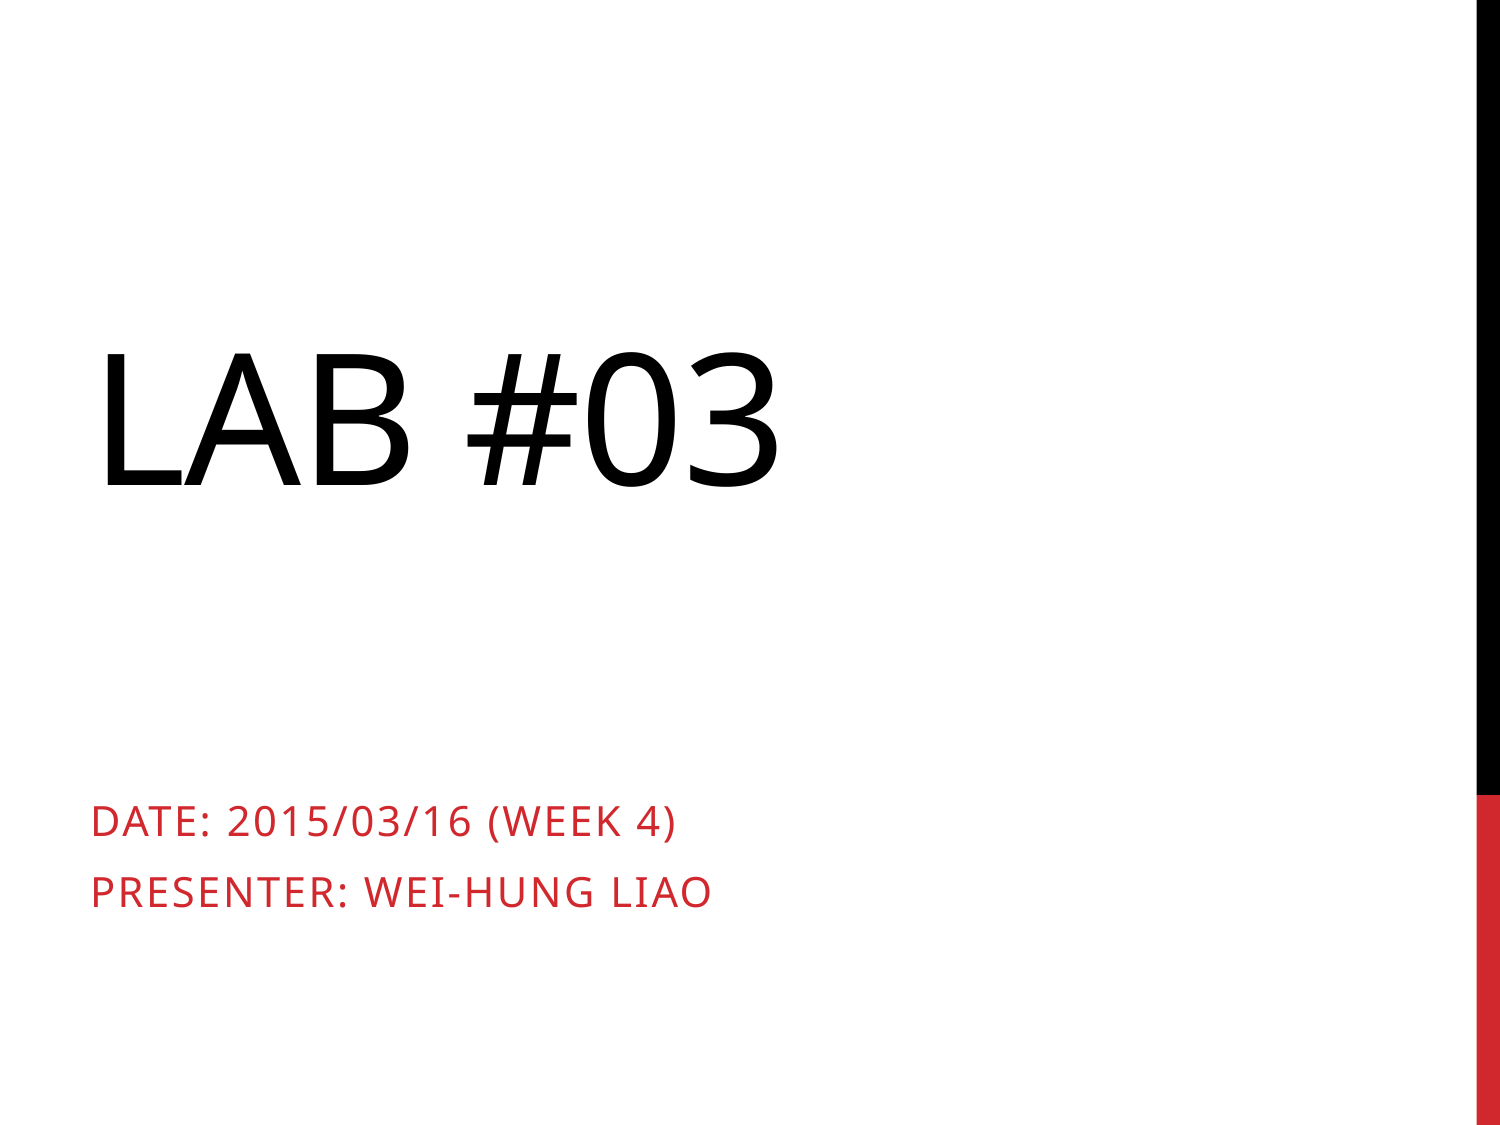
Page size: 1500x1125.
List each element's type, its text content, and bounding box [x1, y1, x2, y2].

title Lab #03 [75, 37, 1350, 788]
subtitle Date: 2015/03/16 (week 4) Presenter: wei-hung liao [75, 787, 1200, 938]
